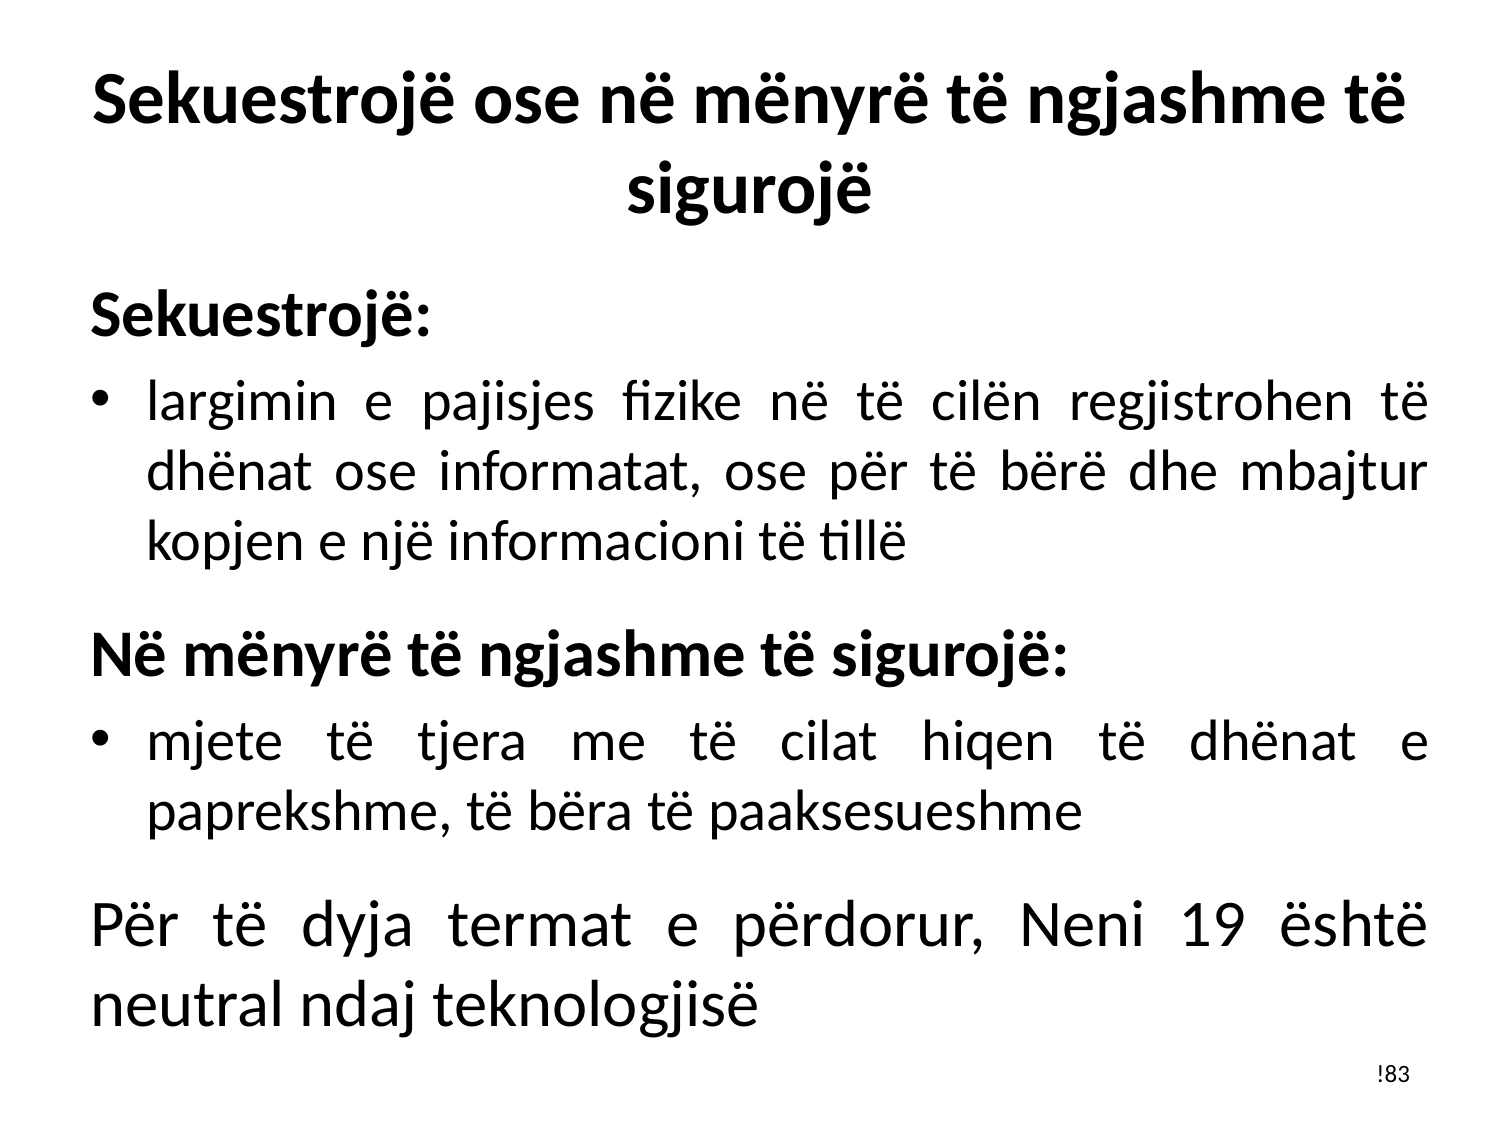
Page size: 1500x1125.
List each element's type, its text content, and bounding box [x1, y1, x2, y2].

title Sekuestrojë ose në mënyrë të ngjashme të sigurojë [74, 44, 1426, 233]
slide_number !83 [1074, 1042, 1425, 1103]
list Sekuestrojë: largimin e pajisjes fizike në të cilën regjistrohen të dhënat ose informatat, ose për të bërë dhe mbajtur kopjen e një informacioni të tillë Në mënyrë të ngjashme të sigurojë: mjete të tjera me të cilat hiqen të dhënat e paprekshme, të bëra të paaksesueshme Për të dyja termat e përdorur, Neni 19 është neutral ndaj teknologjisë [74, 262, 1446, 1103]
